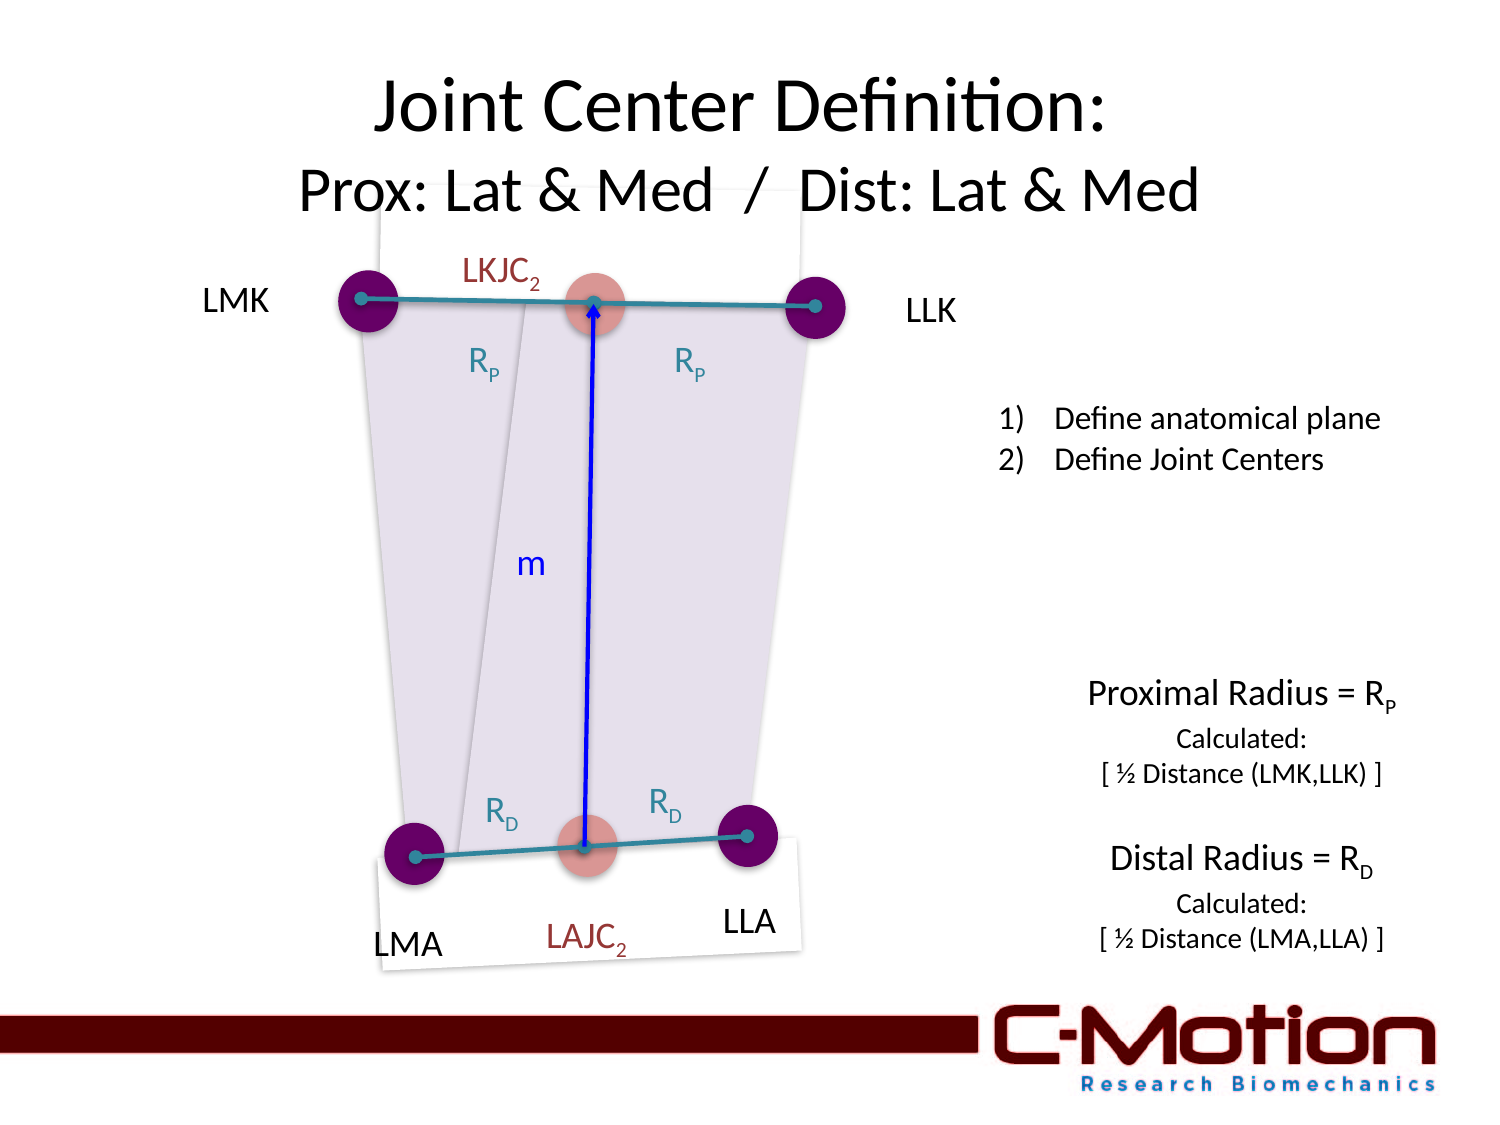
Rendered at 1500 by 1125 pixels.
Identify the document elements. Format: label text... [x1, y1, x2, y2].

text_box Define anatomical plane Define Joint Centers [983, 389, 1425, 484]
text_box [597, 835, 748, 847]
title Joint Center Definition: Prox: Lat & Med / Dist: Lat & Med [75, 45, 1425, 233]
picture [0, 987, 1500, 1096]
text_box LMA [358, 911, 474, 972]
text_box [379, 309, 801, 961]
text_box Proximal Radius = RP Calculated: [ ½ Distance (LMK,LLK) ] [1058, 660, 1425, 797]
text_box LLK [890, 277, 992, 337]
text_box [338, 270, 374, 333]
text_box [415, 846, 585, 858]
text_box Distal Radius = RD Calculated: [ ½ Distance (LMA,LLA) ] [1058, 825, 1425, 962]
text_box [804, 276, 846, 339]
text_box LMK [187, 267, 288, 328]
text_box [584, 303, 594, 847]
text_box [379, 187, 801, 302]
